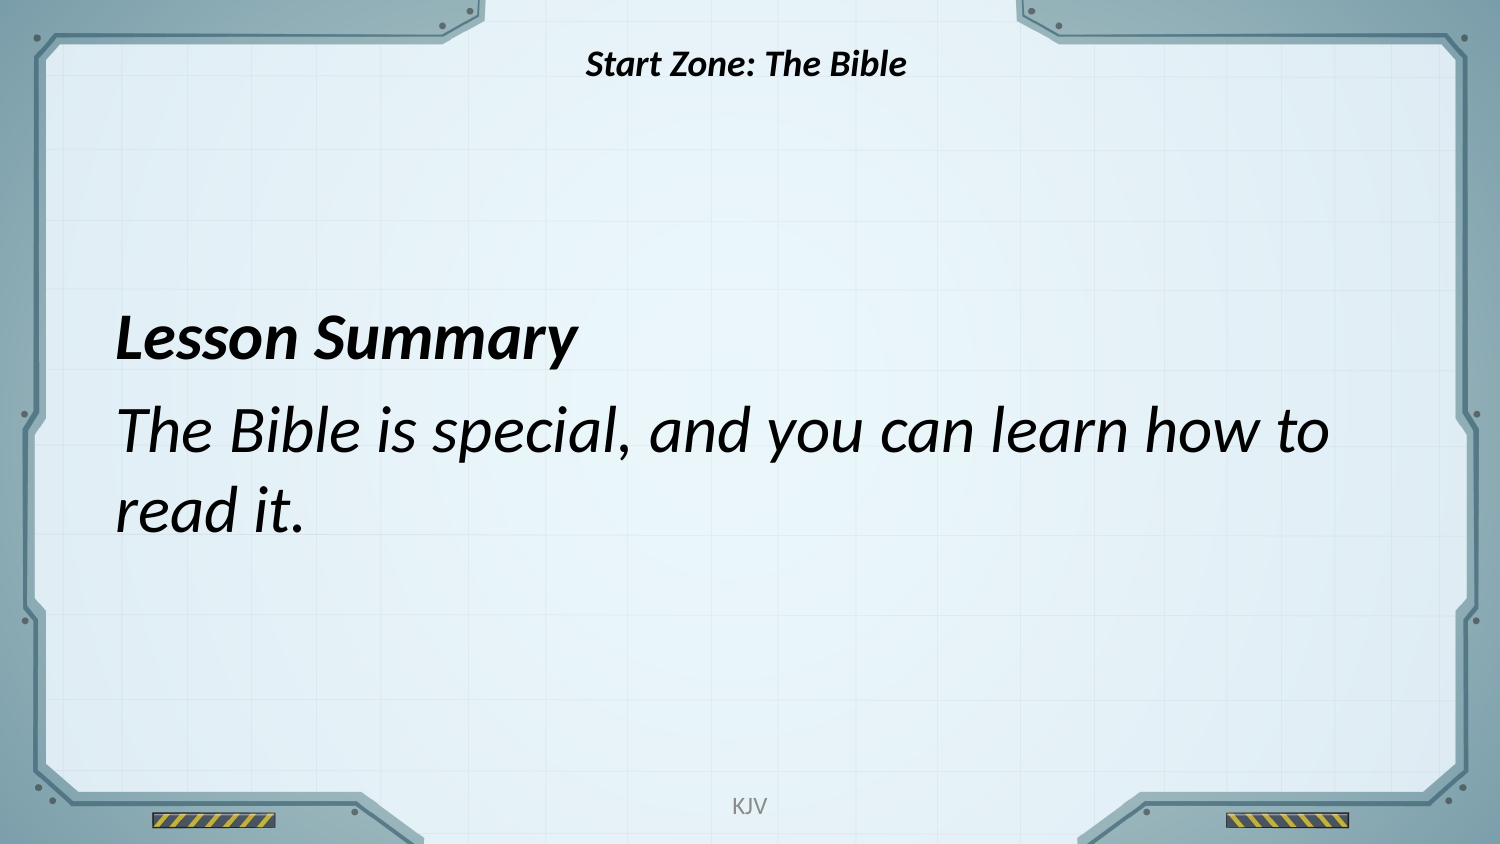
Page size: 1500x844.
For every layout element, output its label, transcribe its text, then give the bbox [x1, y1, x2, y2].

list Lesson Summary The Bible is special, and you can learn how to read it. [100, 135, 1408, 704]
text_box Start Zone: The Bible [502, 31, 992, 91]
picture [0, 0, 1500, 844]
footer KJV [512, 782, 988, 828]
